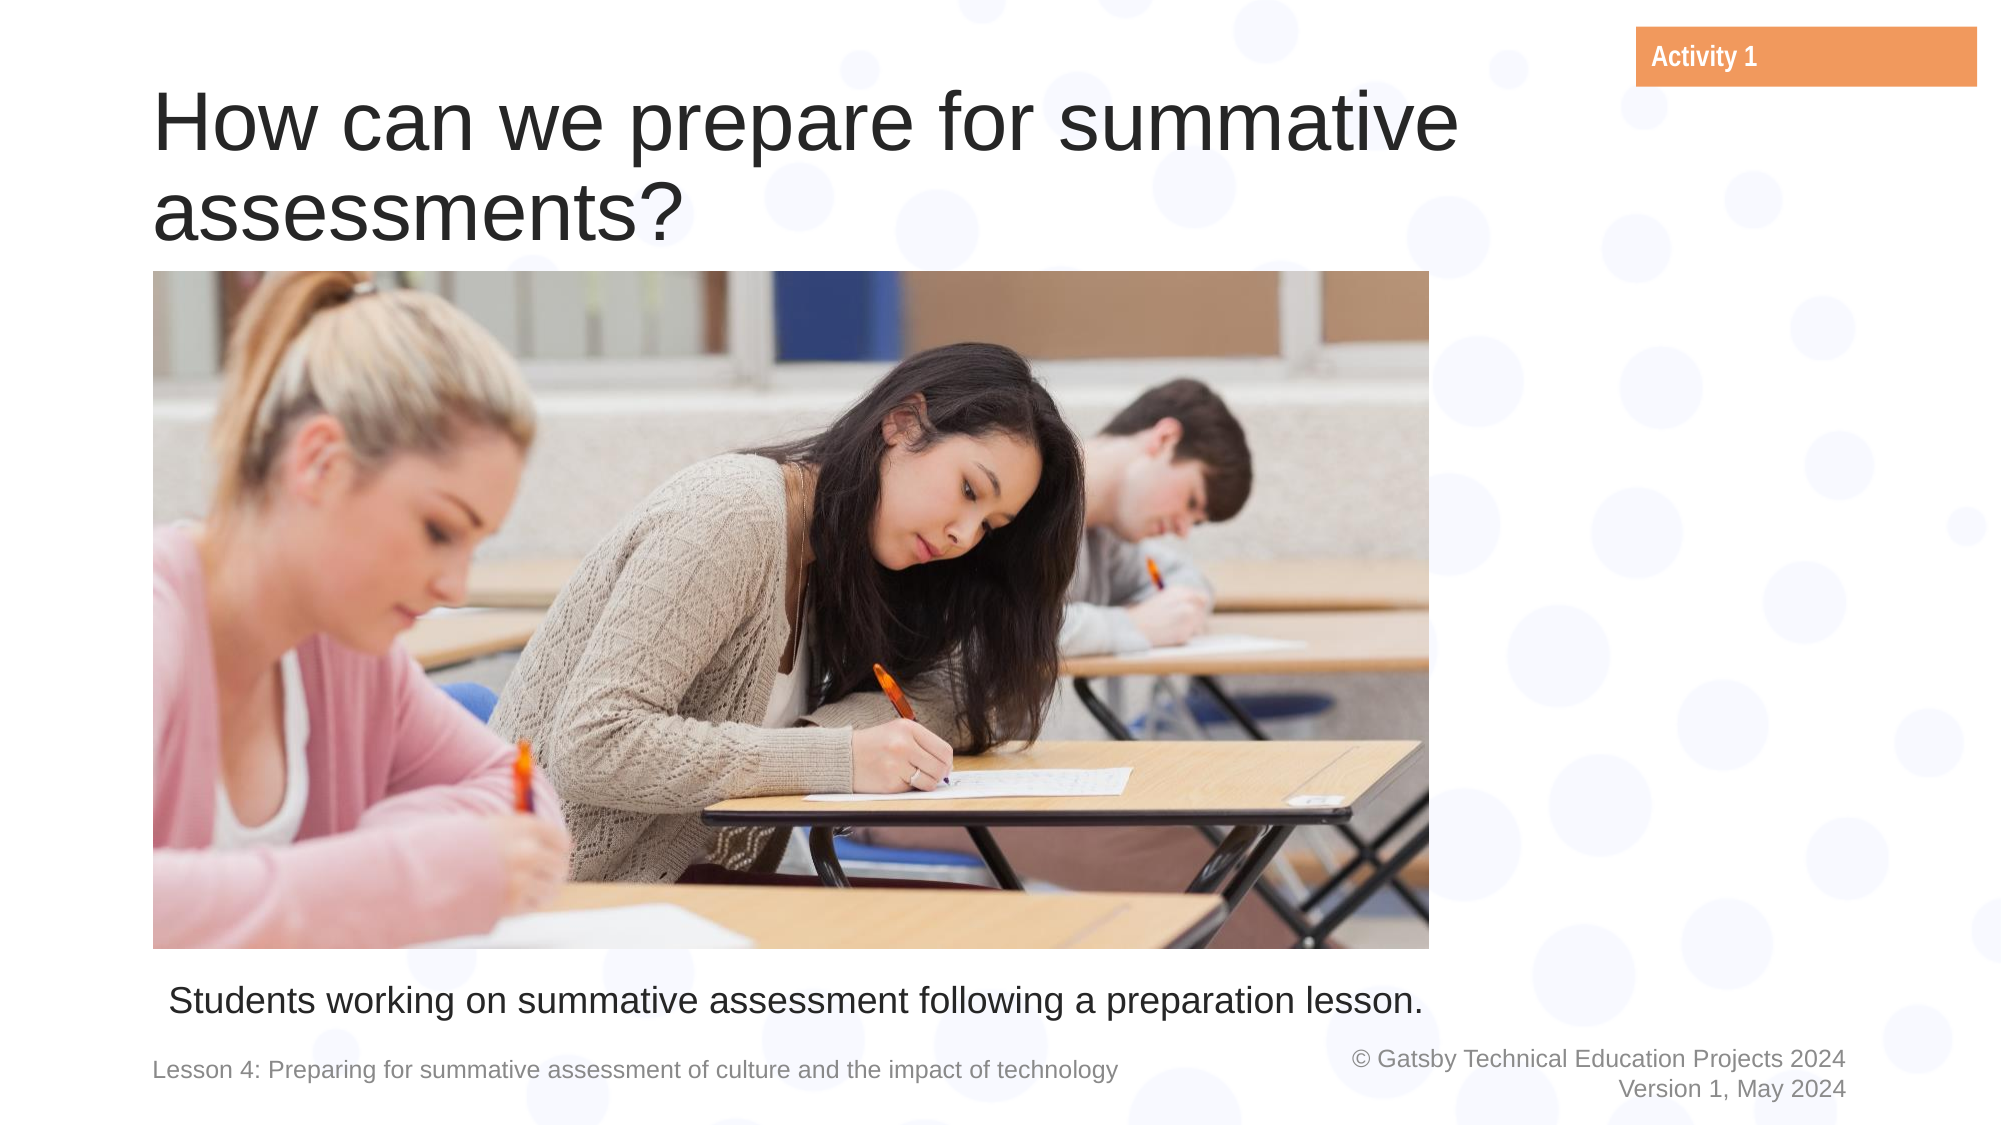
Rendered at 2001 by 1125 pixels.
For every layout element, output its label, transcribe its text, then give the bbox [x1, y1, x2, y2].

title How can we prepare for summative assessments? [137, 59, 1978, 278]
picture [153, 271, 1429, 949]
list Activity 1 [1636, 26, 1978, 59]
list Lesson 4: Preparing for summative assessment of culture and the impact of technology [137, 1031, 1614, 1103]
list Students working on summative assessment following a preparation lesson. [153, 965, 1863, 1047]
